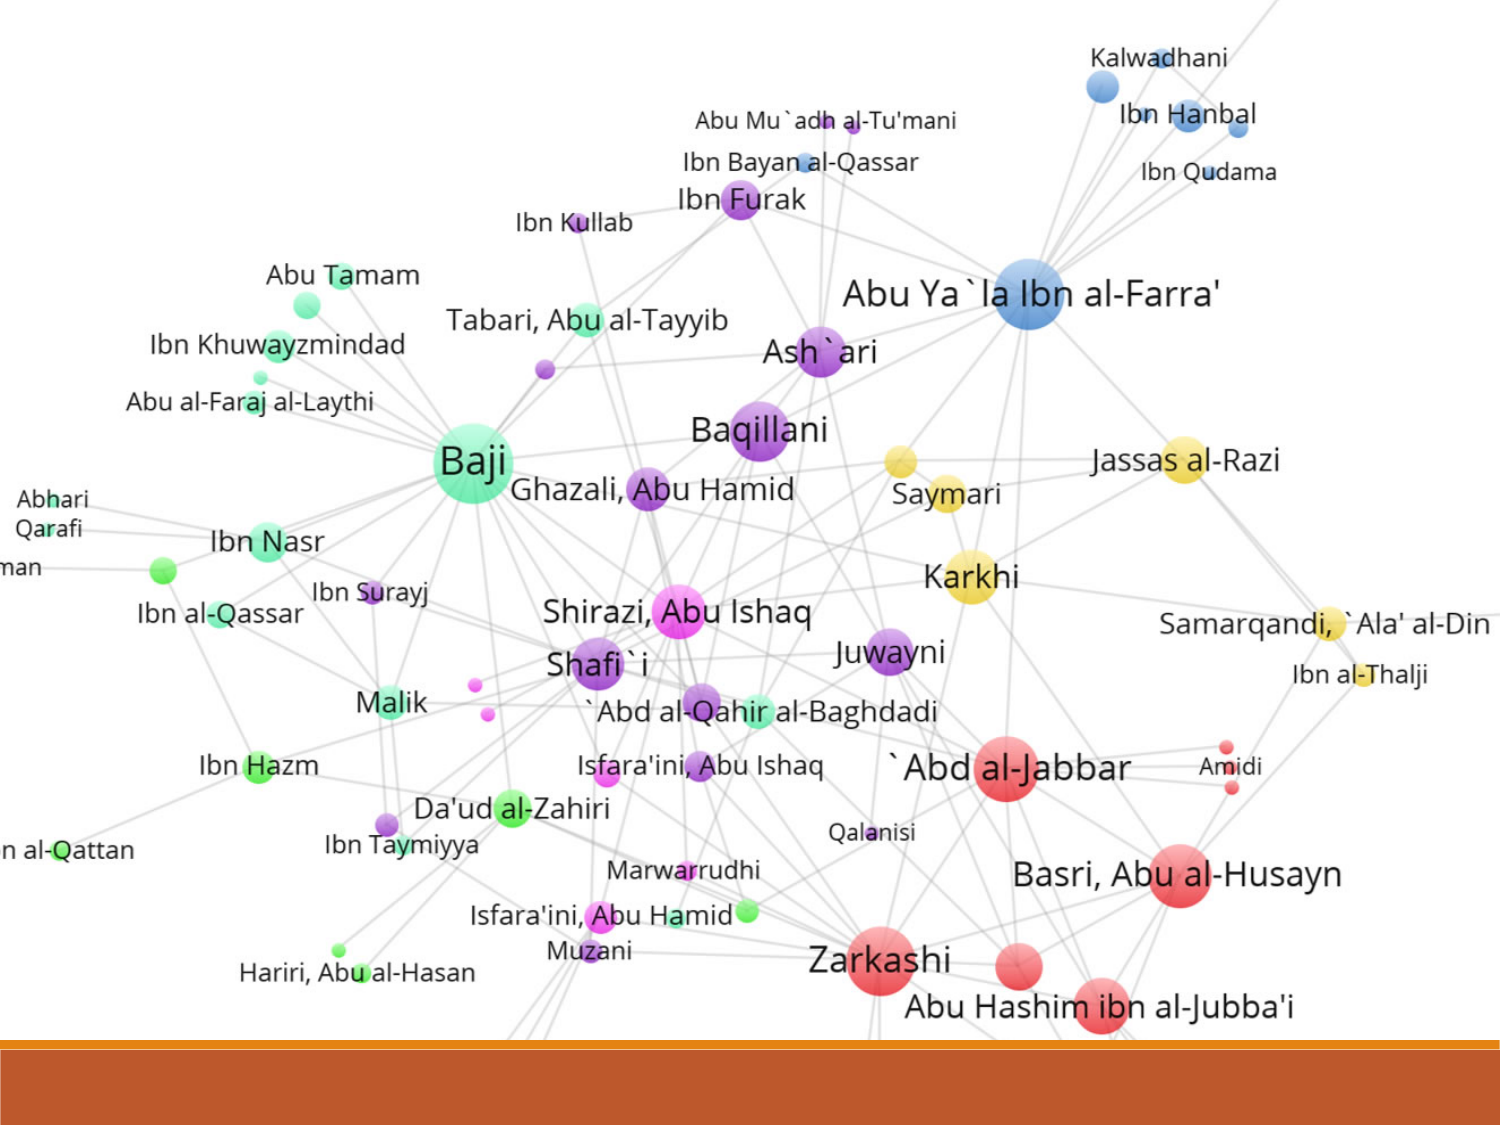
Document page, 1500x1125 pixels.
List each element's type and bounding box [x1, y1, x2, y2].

list [0, 0, 1500, 1041]
